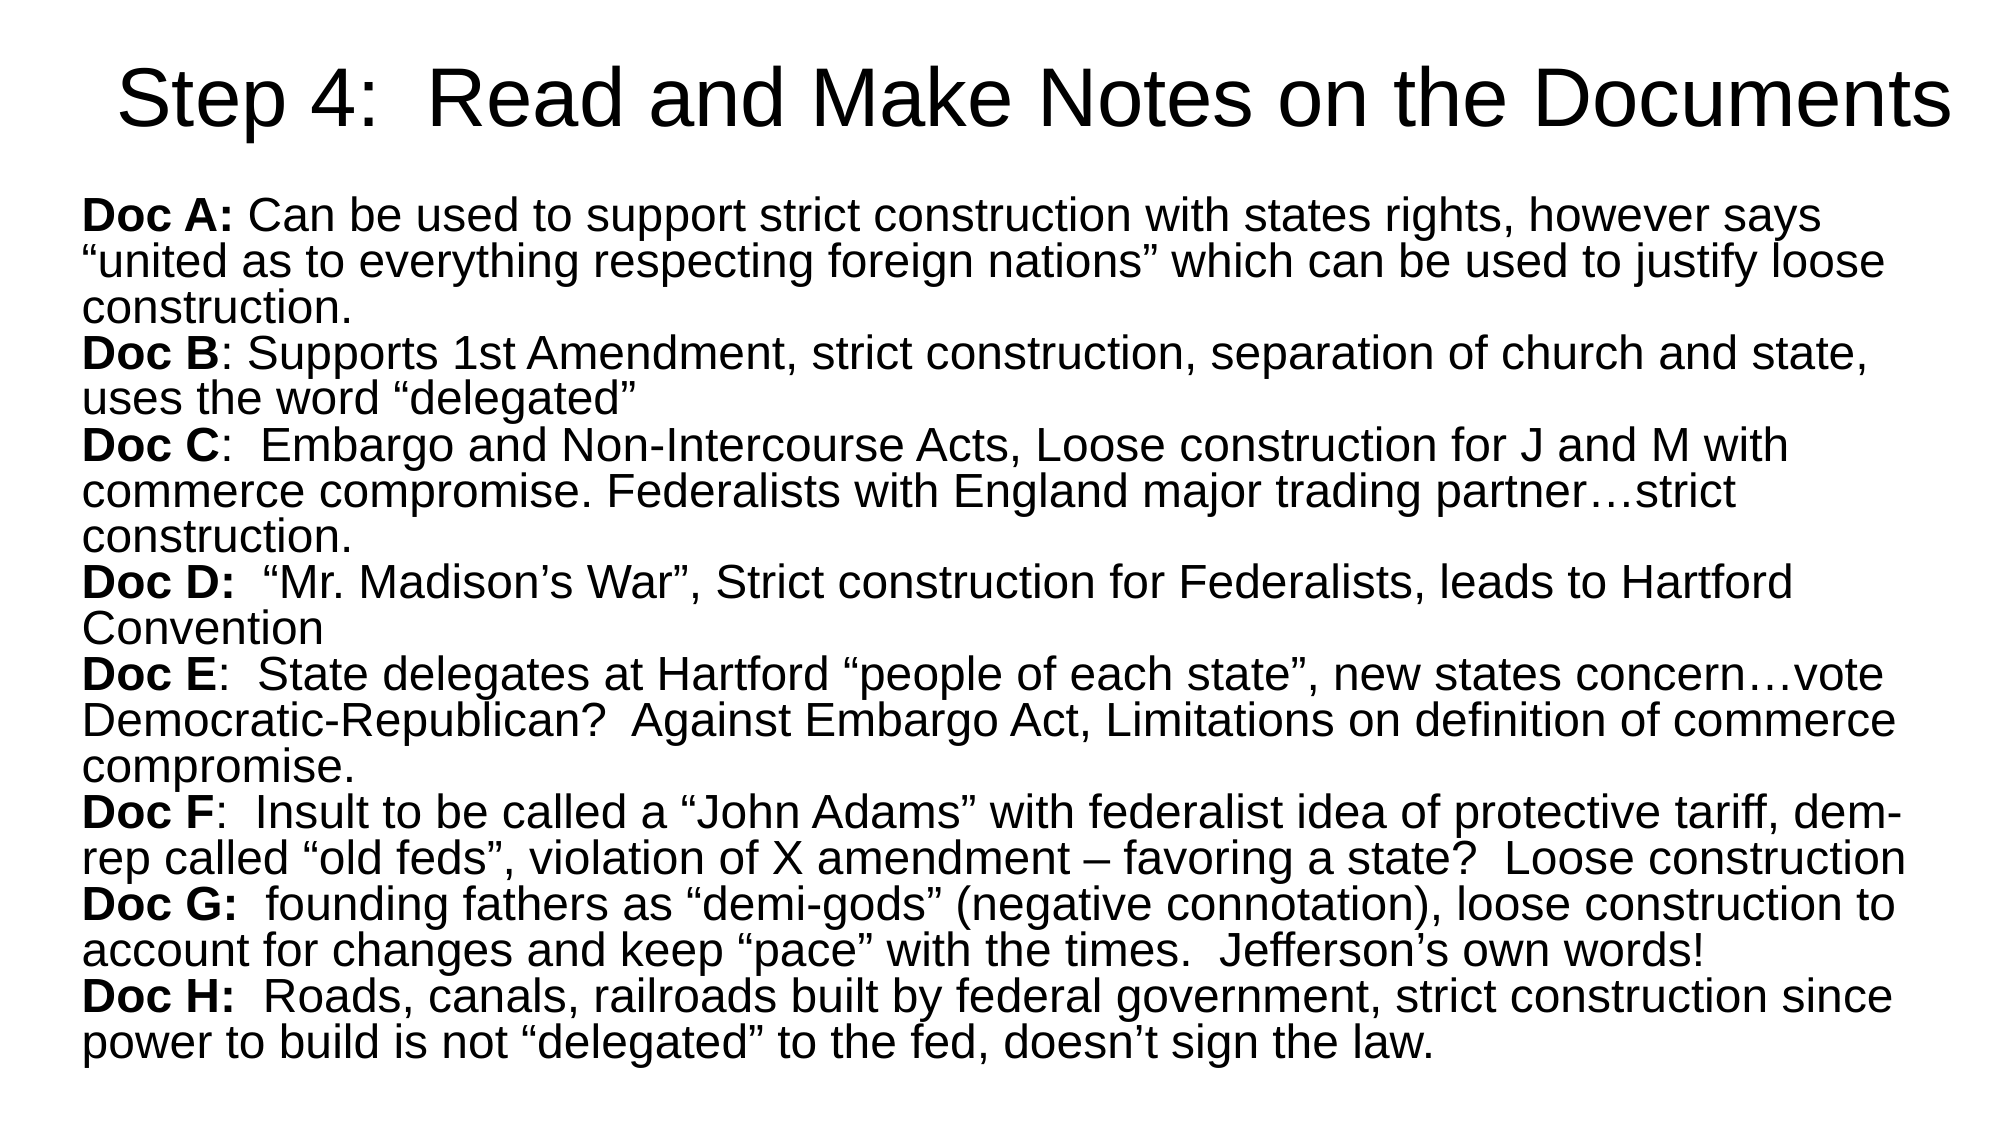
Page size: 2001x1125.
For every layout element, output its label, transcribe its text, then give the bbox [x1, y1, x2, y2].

text_box Doc A: Can be used to support strict construction with states rights, however says “united as to everything respecting foreign nations” which can be used to justify loose construction. Doc B: Supports 1st Amendment, strict construction, separation of church and state, uses the word “delegated” Doc C: Embargo and Non-Intercourse Acts, Loose construction for J and M with commerce compromise. Federalists with England major trading partner…strict construction. Doc D: “Mr. Madison’s War”, Strict construction for Federalists, leads to Hartford Convention Doc E: State delegates at Hartford “people of each state”, new states concern…vote Democratic-Republican? Against Embargo Act, Limitations on definition of commerce compromise. Doc F: Insult to be called a “John Adams” with federalist idea of protective tariff, dem-rep called “old feds”, violation of X amendment – favoring a state? Loose construction Doc G: founding fathers as “demi-gods” (negative connotation), loose construction to account for changes and keep “pace” with the times. Jefferson’s own words! Doc H: Roads, canals, railroads built by federal government, strict construction since power to build is not “delegated” to the fed, doesn’t sign the law. [66, 187, 1974, 1021]
text_box Step 4: Read and Make Notes on the Documents [96, 0, 1975, 188]
